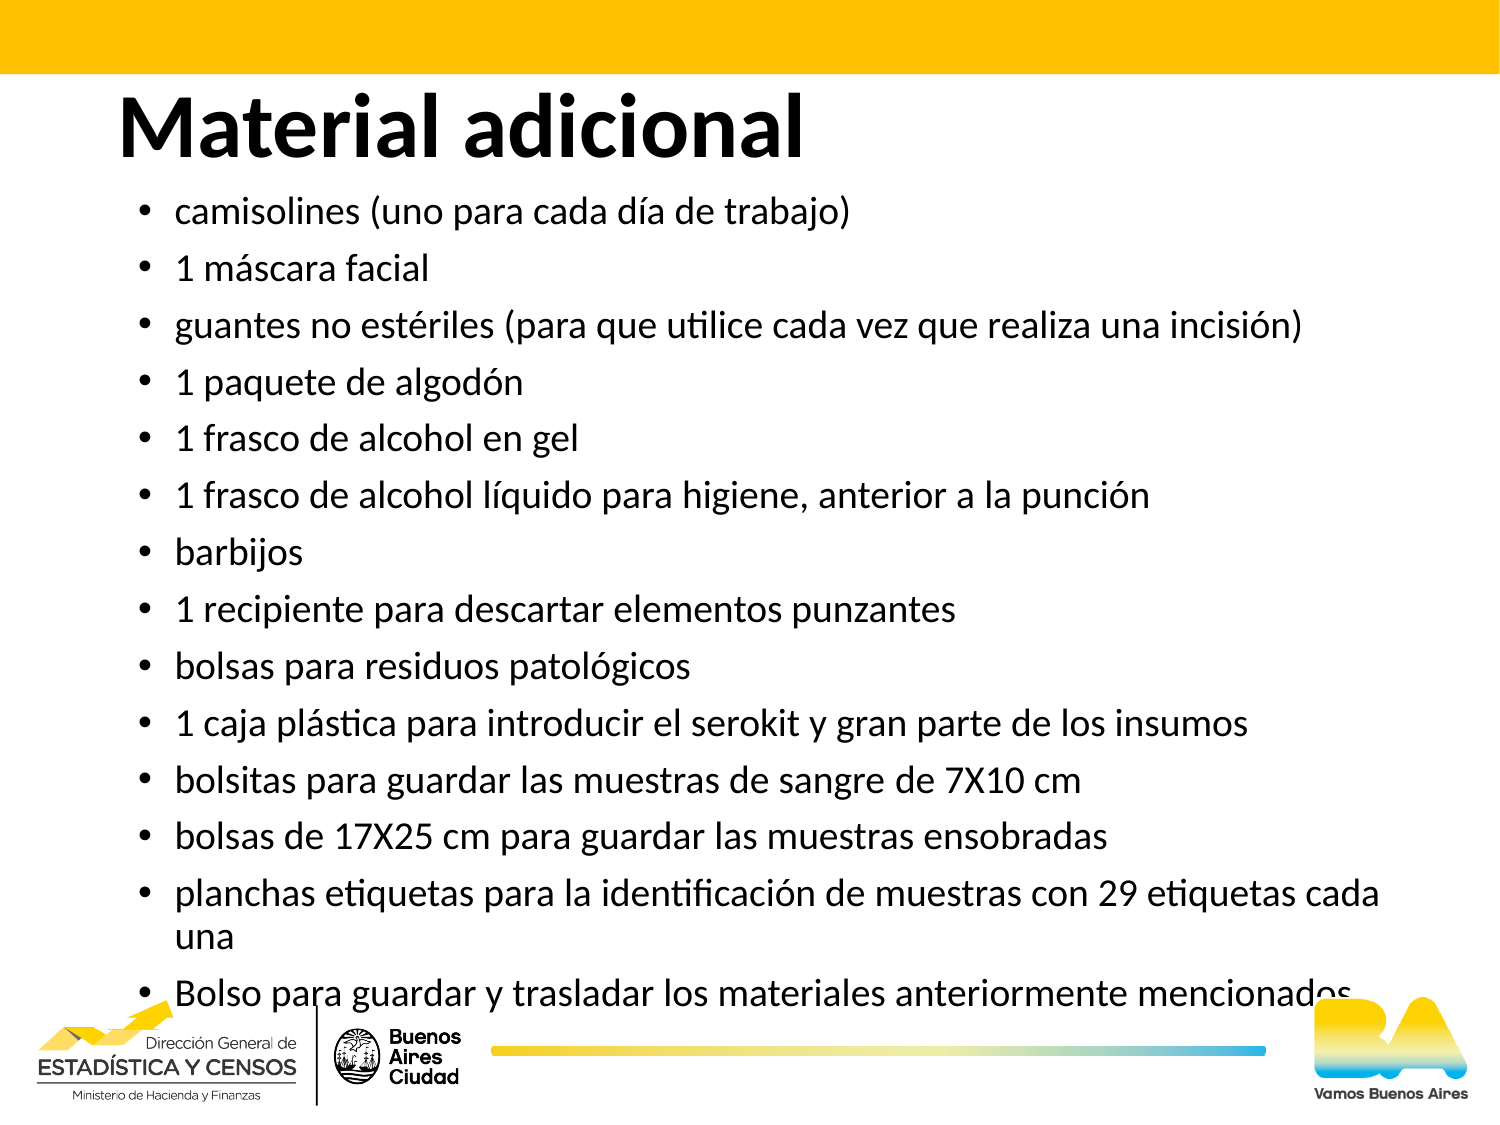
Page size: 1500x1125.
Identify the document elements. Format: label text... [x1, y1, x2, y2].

picture [491, 1046, 1266, 1056]
list camisolines (uno para cada día de trabajo) 1 máscara facial guantes no estériles (para que utilice cada vez que realiza una incisión) 1 paquete de algodón 1 frasco de alcohol en gel 1 frasco de alcohol líquido para higiene, anterior a la punción barbijos 1 recipiente para descartar elementos punzantes bolsas para residuos patológicos 1 caja plástica para introducir el serokit y gran parte de los insumos bolsitas para guardar las muestras de sangre de 7X10 cm bolsas de 17X25 cm para guardar las muestras ensobradas planchas etiquetas para la identificación de muestras con 29 etiquetas cada una Bolso para guardar y trasladar los materiales anteriormente mencionados. [123, 182, 1417, 1030]
picture [1314, 997, 1468, 1099]
title Material adicional [102, 75, 1397, 292]
text_box [0, 0, 1500, 75]
picture [25, 988, 488, 1112]
